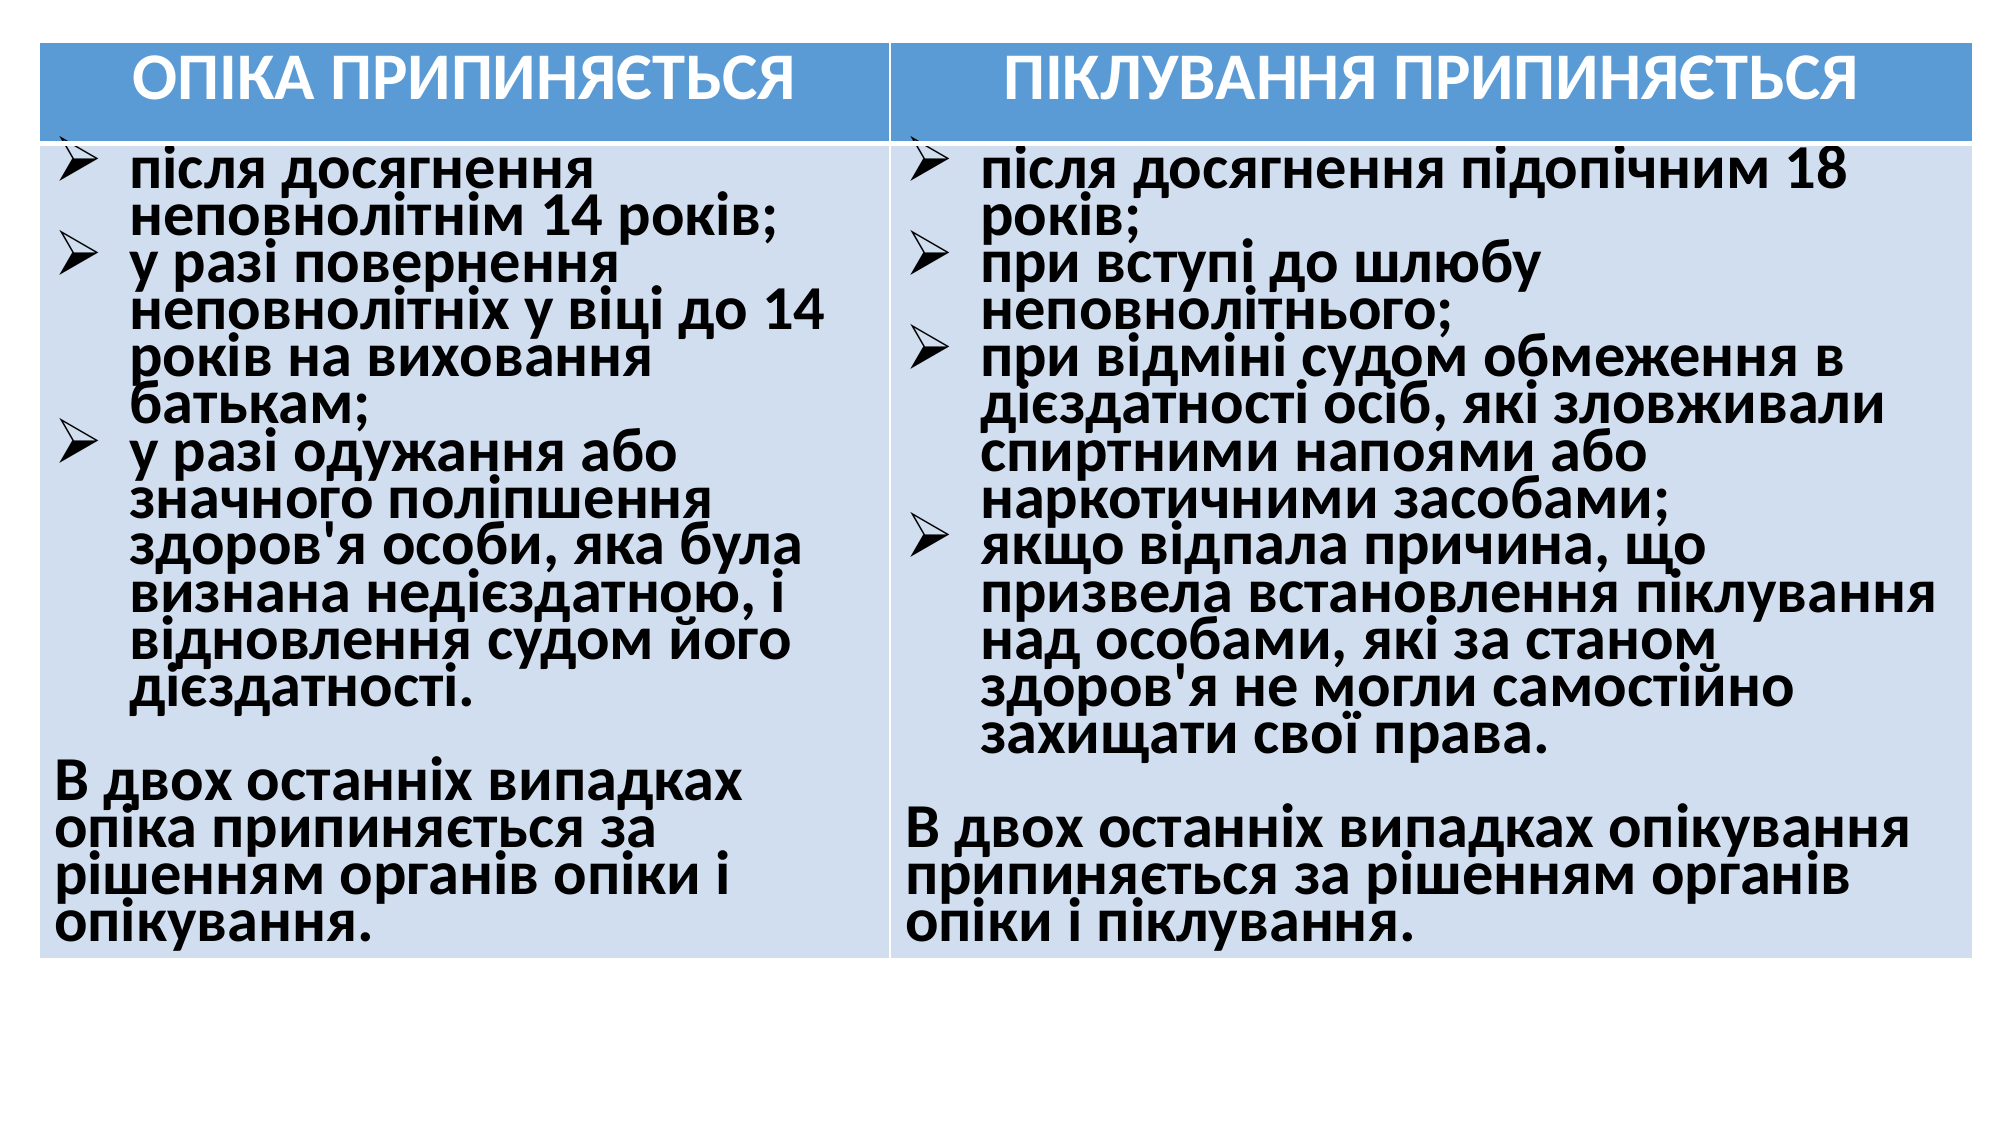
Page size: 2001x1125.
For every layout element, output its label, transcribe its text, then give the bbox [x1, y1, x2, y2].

table_cell після досягнення підопічним 18 років; при вступі до шлюбу неповнолітнього; при відміні судом обмеження в дієздатності осіб, які зловживали спиртними напоями або наркотичними засобами; якщо відпала причина, що призвела встановлення піклування над особами, які за станом здоров'я не могли самостійно захищати свої права. В двох останніх випадках опікування припиняється за рішенням органів опіки і піклування. [891, 146, 1972, 958]
table_header ОПІКА ПРИПИНЯЄТЬСЯ [40, 43, 889, 141]
table_cell після досягнення неповнолітнім 14 років; у разі повернення неповнолітніх у віці до 14 років на виховання батькам; у разі одужання або значного поліпшення здоров'я особи, яка була визнана недієздатною, і відновлення судом його дієздатності. В двох останніх випадках опіка припиняється за рішенням органів опіки і опікування. [40, 146, 889, 958]
table_header ПІКЛУВАННЯ ПРИПИНЯЄТЬСЯ [891, 43, 1972, 141]
